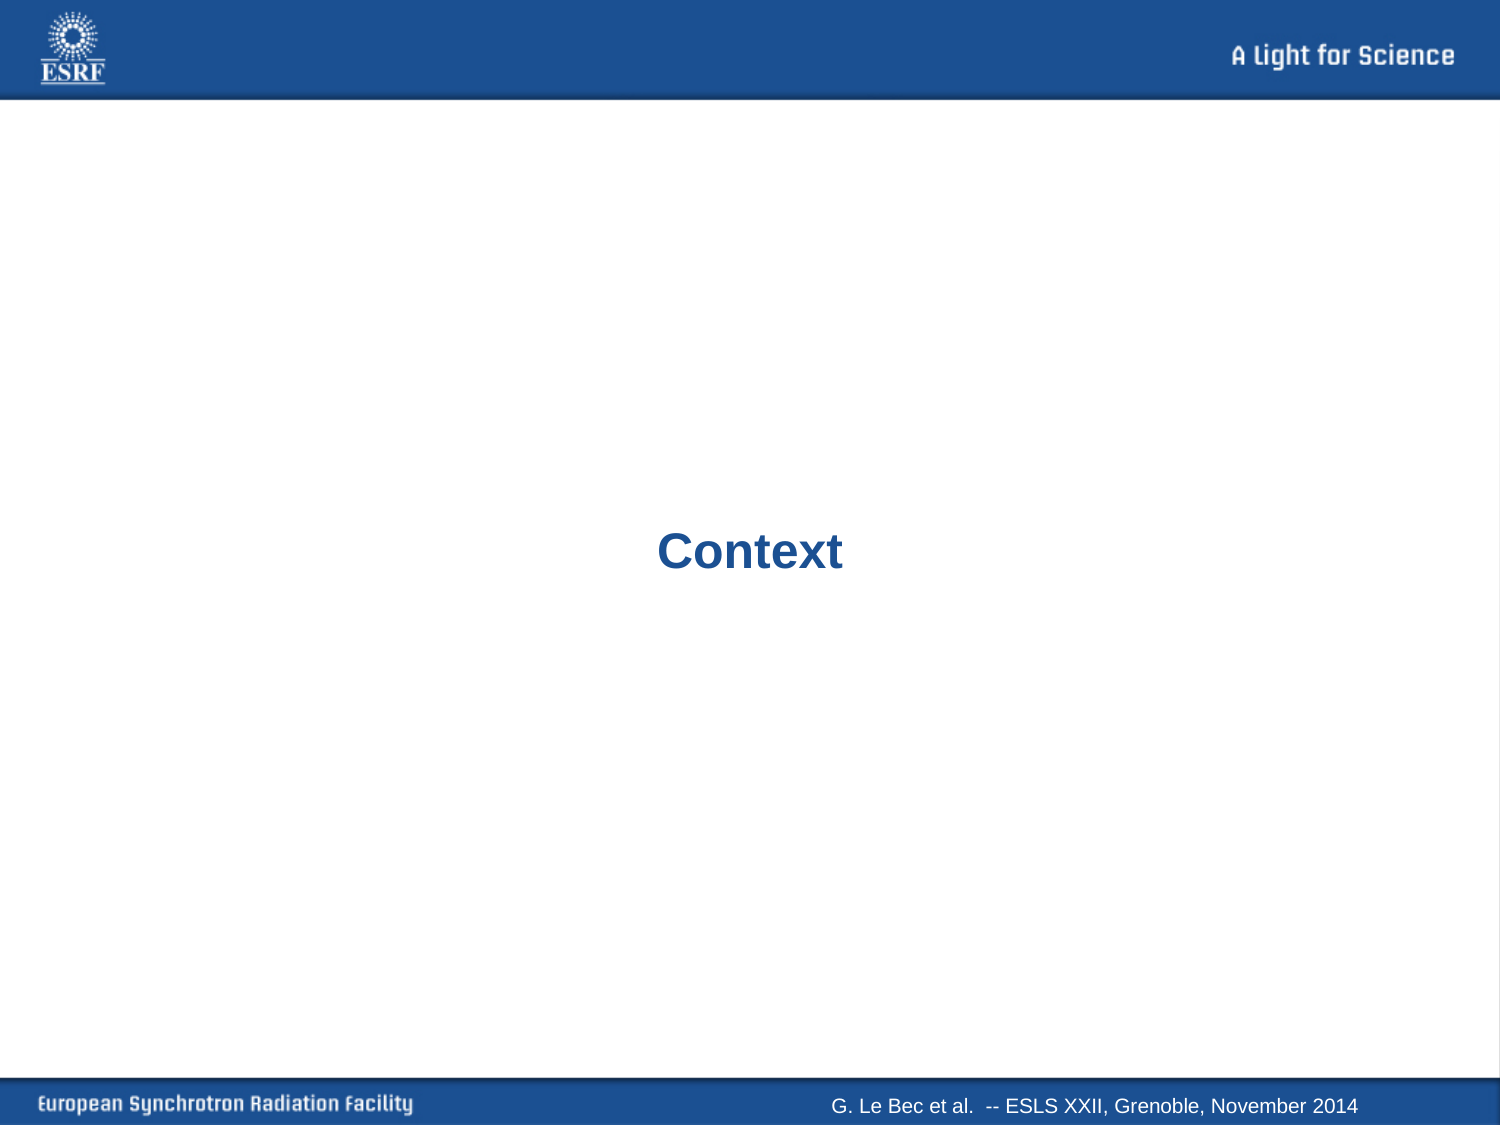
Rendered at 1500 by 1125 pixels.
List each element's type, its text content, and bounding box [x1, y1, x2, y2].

footer G. Le Bec et al. -- ESLS XXII, Grenoble, November 2014 [525, 1084, 1374, 1123]
picture [0, 0, 1500, 1125]
text_box Context [76, 160, 1424, 1012]
